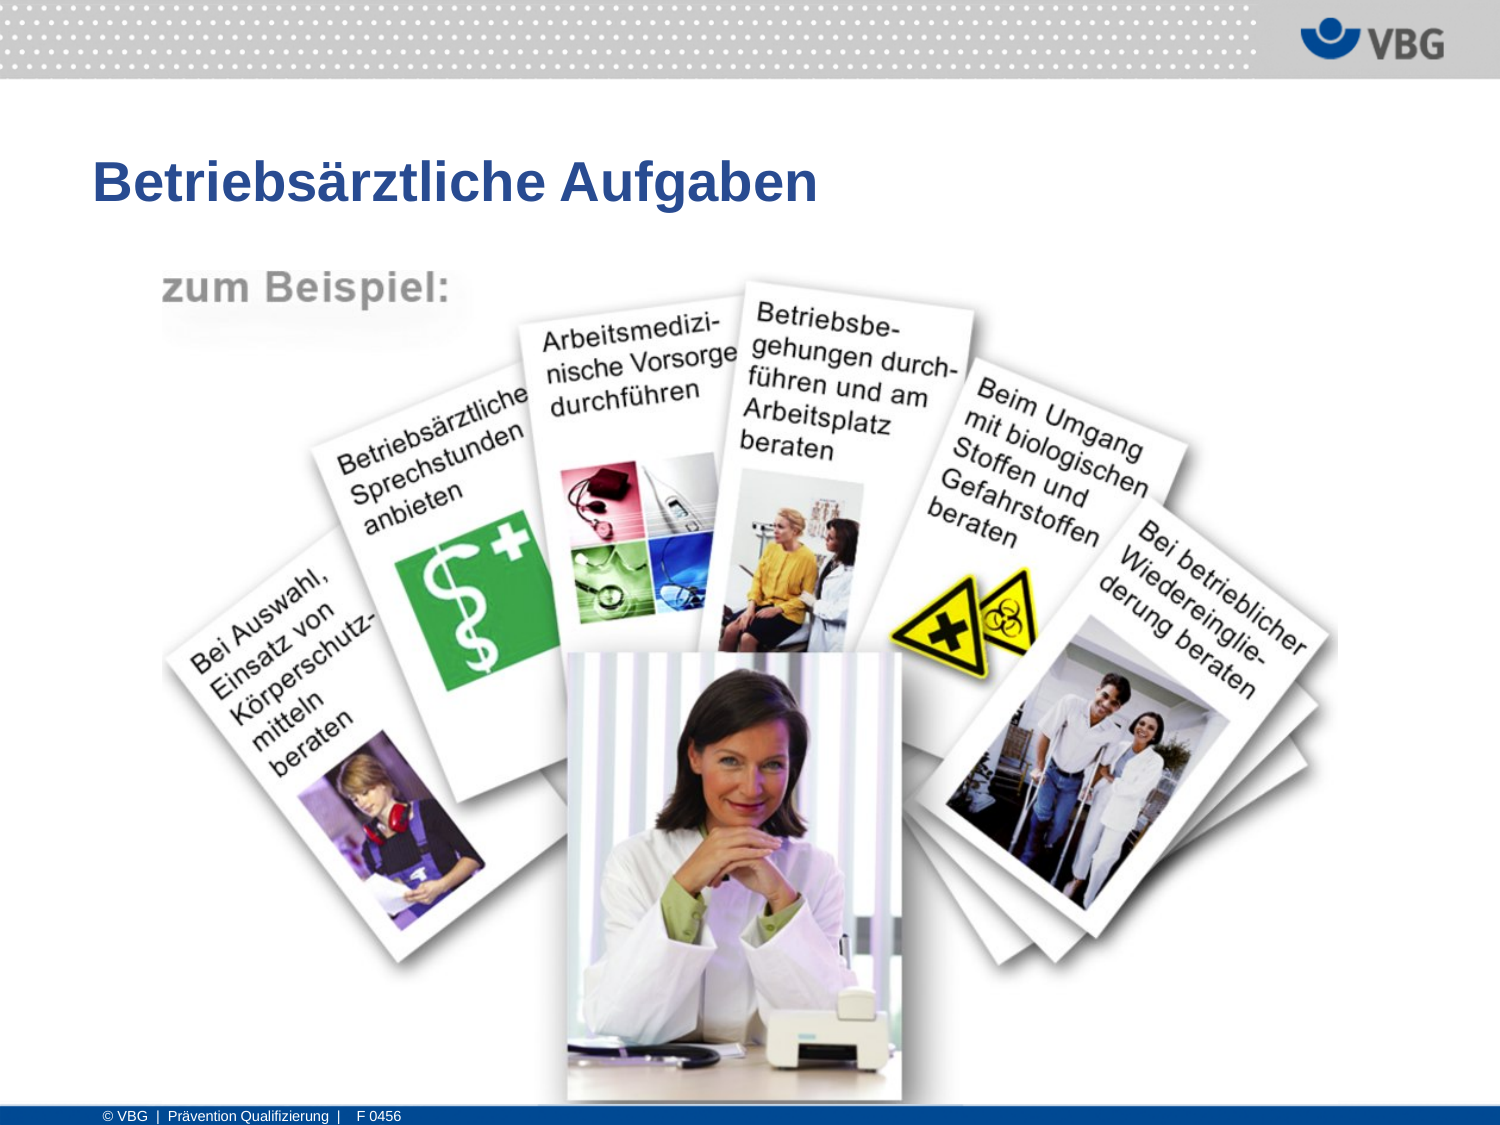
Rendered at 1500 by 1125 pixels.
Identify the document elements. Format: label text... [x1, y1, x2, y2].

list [162, 270, 1338, 1104]
picture [0, 0, 1500, 1125]
list F 0456 [356, 1108, 547, 1125]
title Betriebsärztliche Aufgaben [92, 112, 1410, 254]
